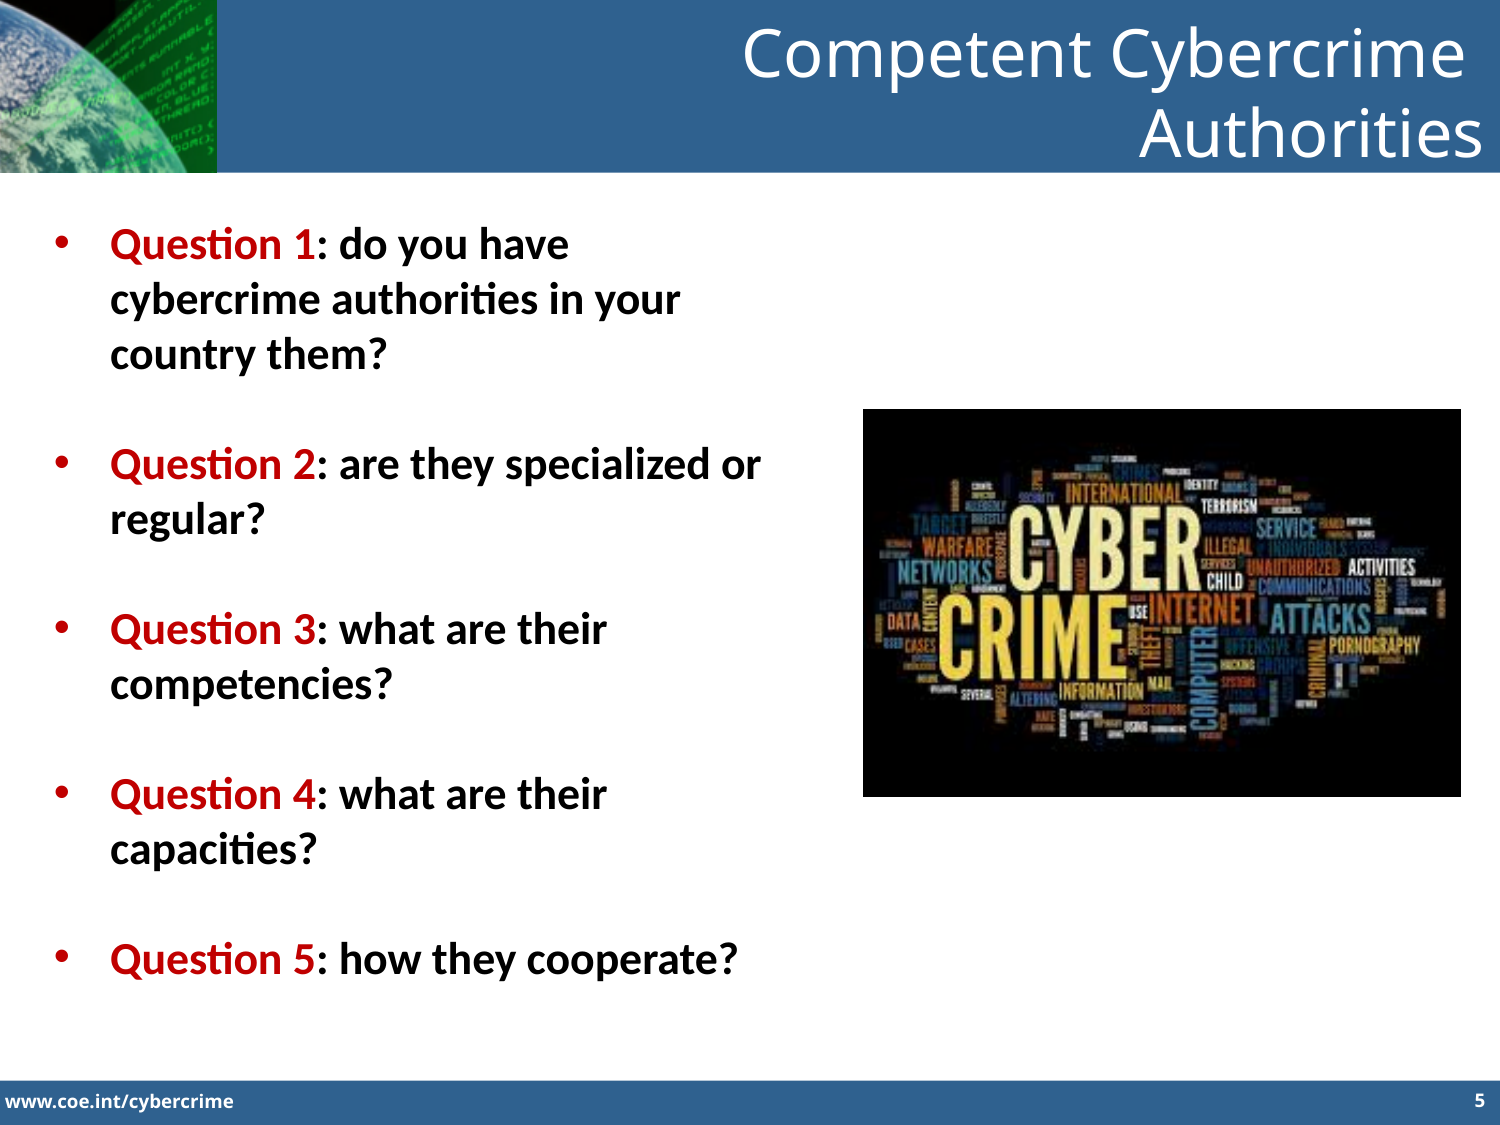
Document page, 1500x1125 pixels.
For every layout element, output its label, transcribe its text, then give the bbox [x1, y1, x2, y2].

picture [0, 1, 217, 173]
picture [863, 409, 1461, 797]
text_box Question 1: do you have cybercrime authorities in your country them? Question 2: are they specialized or regular? Question 3: what are their competencies? Question 4: what are their capacities? Question 5: how they cooperate? [39, 206, 790, 991]
slide_number 5 [1149, 1081, 1500, 1125]
text_box Competent Cybercrime Authorities [325, 15, 1500, 168]
